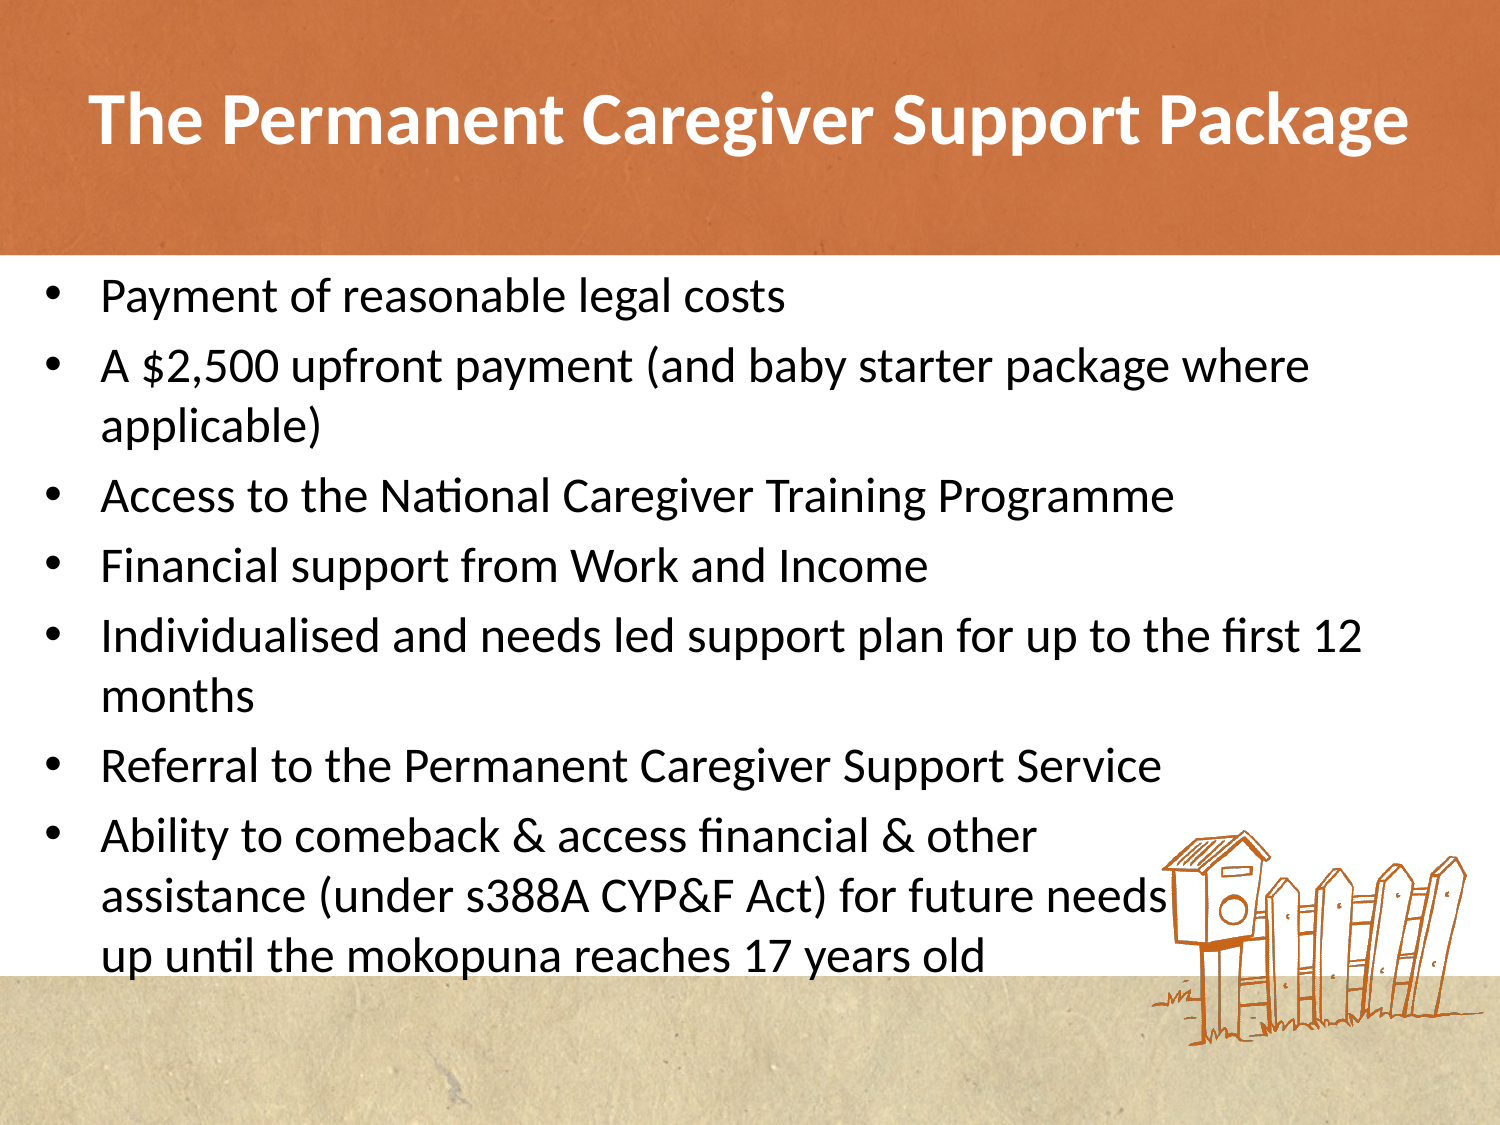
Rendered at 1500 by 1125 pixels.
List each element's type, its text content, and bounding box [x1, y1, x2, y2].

title The Permanent Caregiver Support Package [17, 45, 1483, 185]
list Payment of reasonable legal costs A $2,500 upfront payment (and baby starter package where applicable) Access to the National Caregiver Training Programme Financial support from Work and Income Individualised and needs led support plan for up to the first 12 months Referral to the Permanent Caregiver Support Service Ability to comeback & access financial & other assistance (under s388A CYP&F Act) for future needs up until the mokopuna reaches 17 years old [29, 255, 1471, 1083]
picture [0, 830, 1500, 1125]
